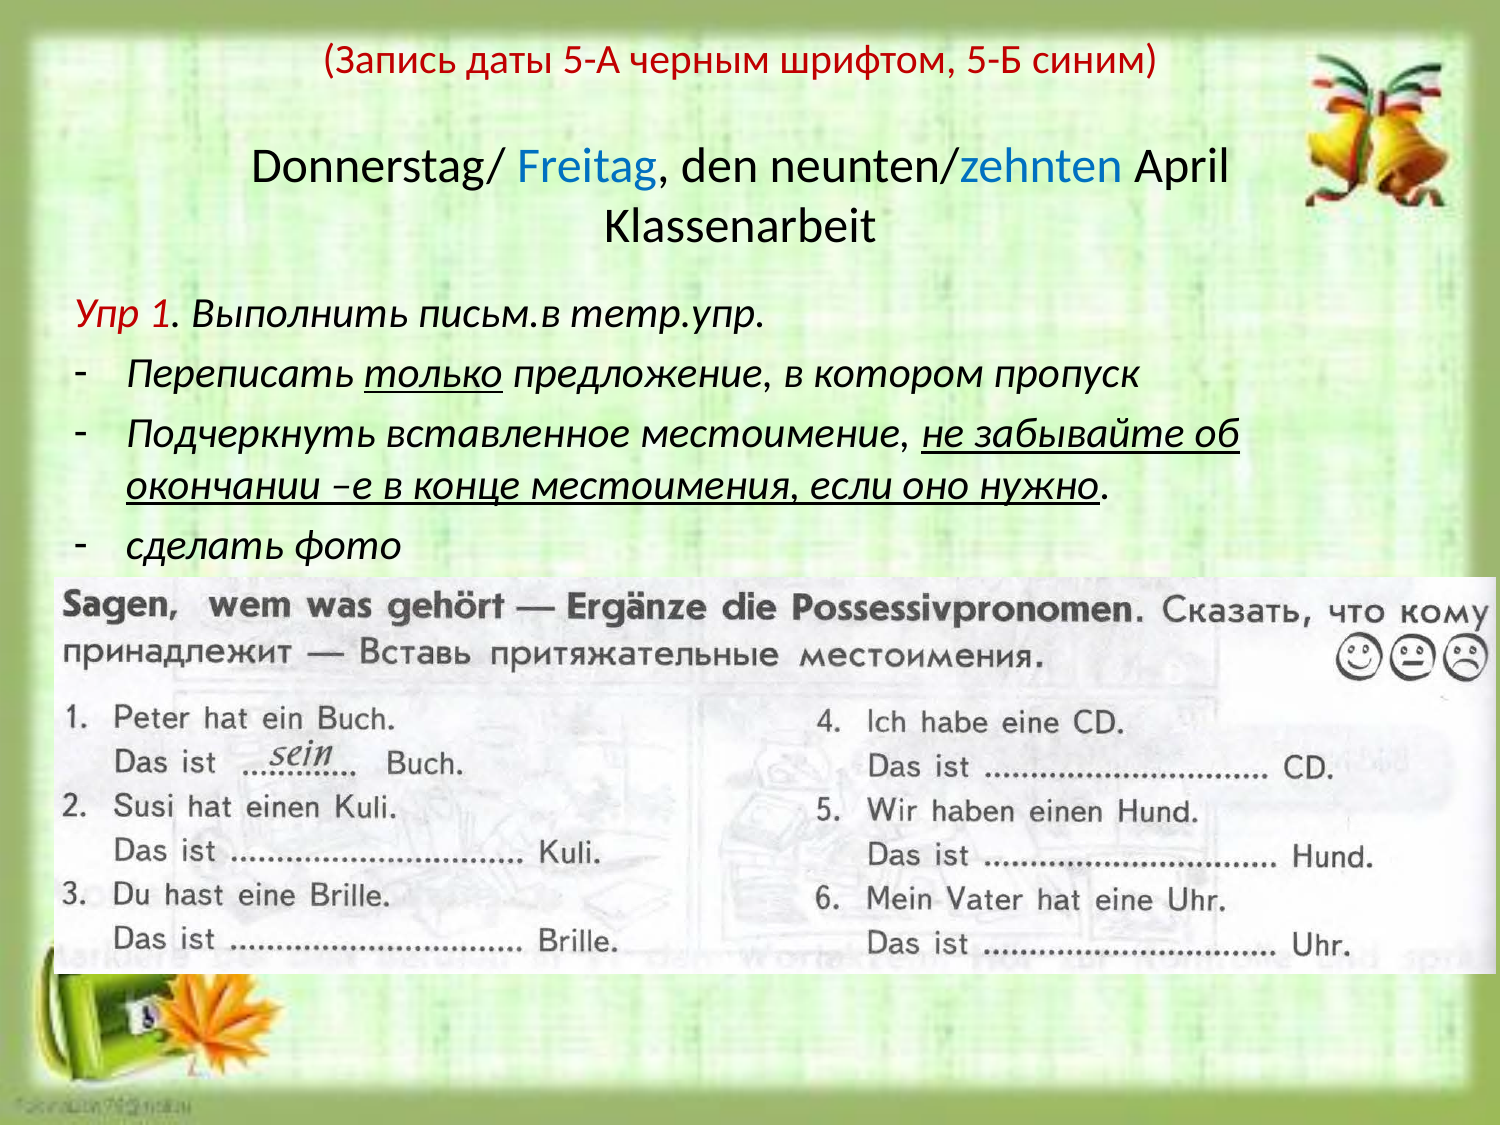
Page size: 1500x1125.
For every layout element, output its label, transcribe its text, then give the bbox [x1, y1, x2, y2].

list Упр 1. Выполнить письм.в тетр.упр. Переписать только предложение, в котором пропуск Подчеркнуть вставленное местоимение, не забывайте об окончании –е в конце местоимения, если оно нужно. сделать фото [58, 277, 1407, 575]
title (Запись даты 5-А черным шрифтом, 5-Б синим) Donnerstag/ Freitag, den neunten/zehnten April Klassenarbeit [54, 42, 1427, 242]
picture [0, 0, 1500, 1125]
